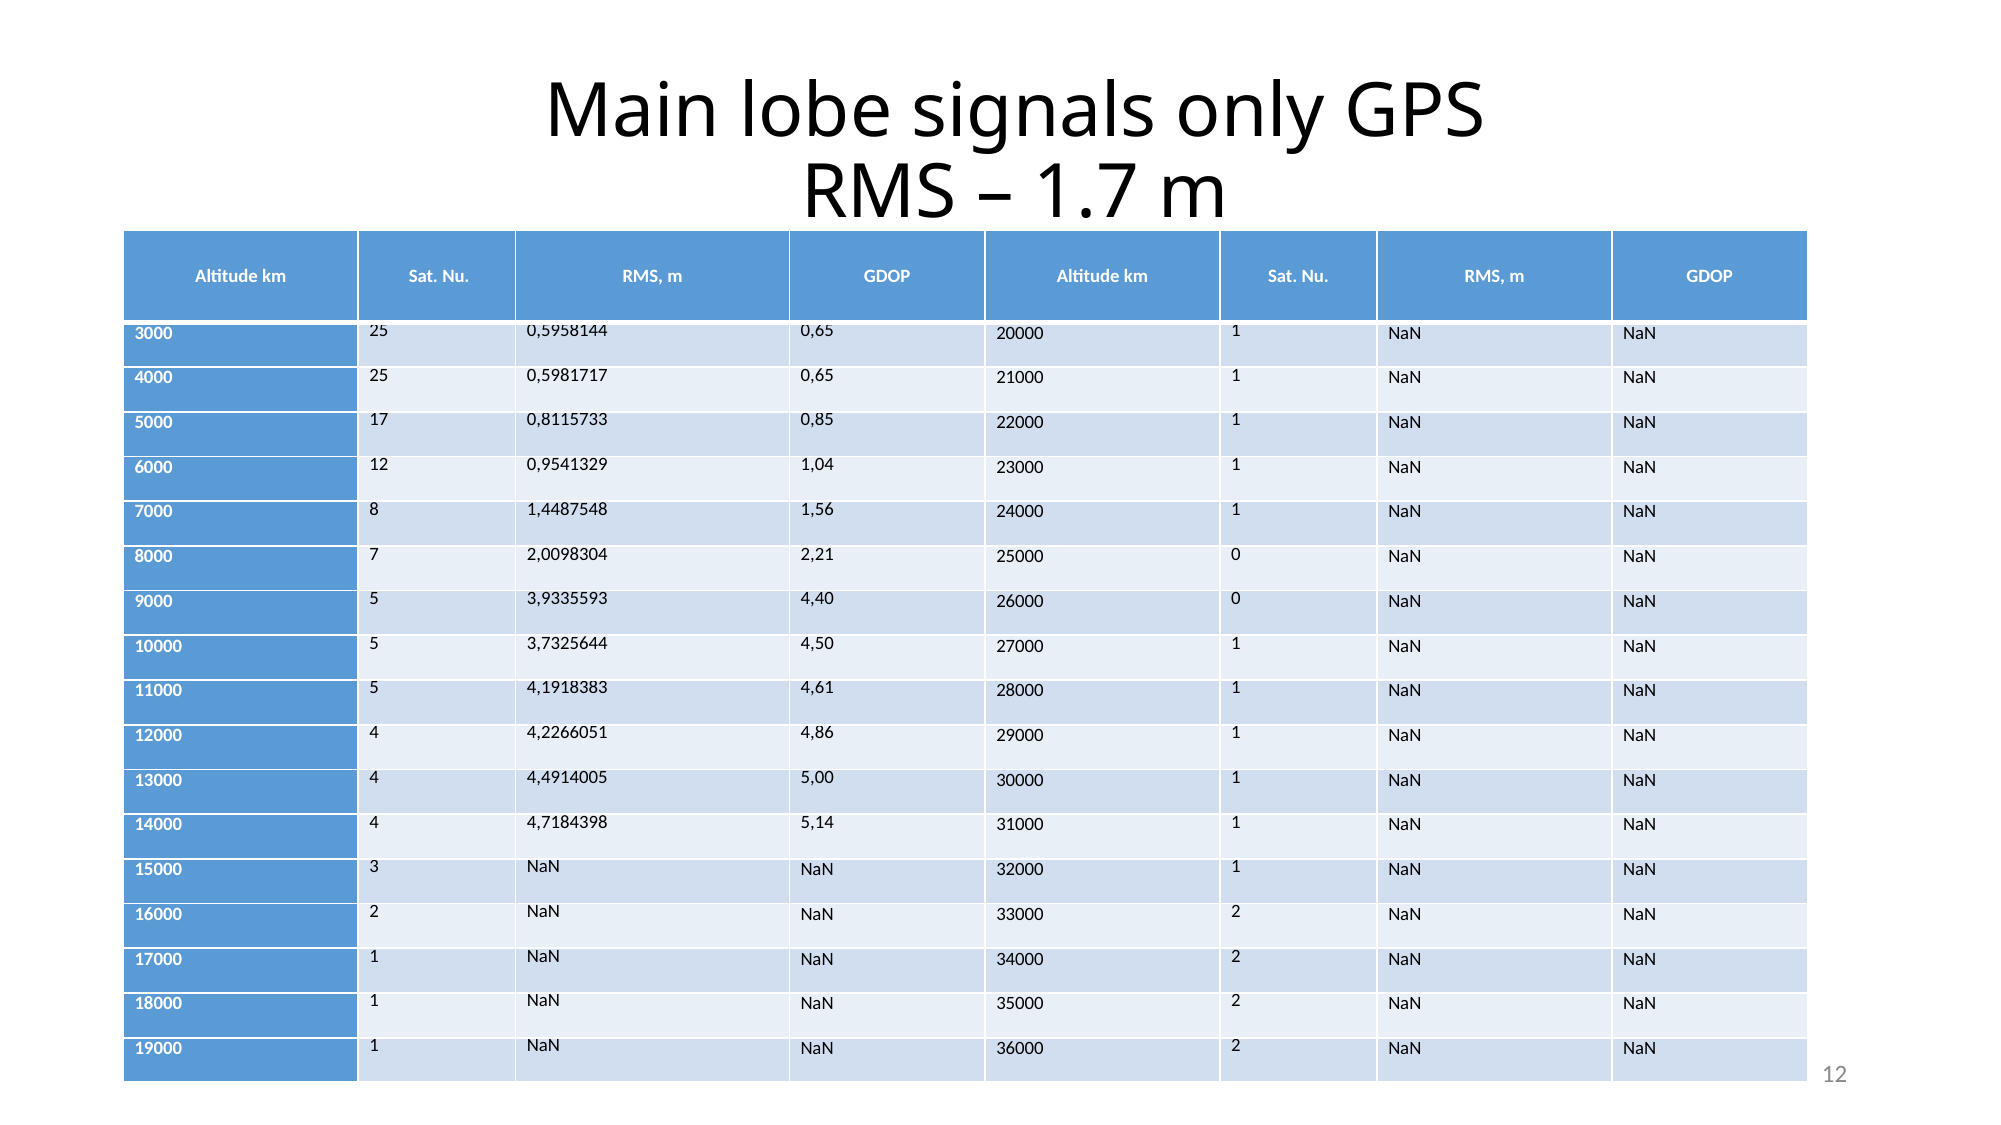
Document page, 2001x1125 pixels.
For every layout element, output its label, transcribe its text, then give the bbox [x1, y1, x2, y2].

table_cell 36000 [986, 1039, 1219, 1081]
table_cell 2 [1221, 994, 1376, 1037]
table_cell 1,04 [790, 457, 984, 500]
table_cell NaN [516, 860, 789, 903]
table_cell 2 [1221, 904, 1376, 947]
title Main lobe signals only GPS RMS – 1.7 m [152, 44, 1878, 262]
table_cell 14000 [124, 815, 357, 858]
table_cell NaN [1378, 368, 1611, 411]
table_cell NaN [790, 994, 984, 1037]
table_cell NaN [1378, 502, 1611, 545]
table_cell NaN [1378, 591, 1611, 634]
table_cell 3,7325644 [516, 636, 789, 679]
table_cell NaN [790, 904, 984, 947]
table_cell 6000 [124, 457, 357, 500]
table_cell 4 [359, 726, 515, 769]
table_cell 1 [1221, 770, 1376, 813]
table_cell NaN [516, 1039, 789, 1081]
table_cell NaN [790, 949, 984, 992]
table_cell NaN [1613, 904, 1807, 947]
table_cell 34000 [986, 949, 1219, 992]
table_cell 3 [359, 860, 515, 903]
table_cell 32000 [986, 860, 1219, 903]
table_cell 8000 [124, 547, 357, 590]
table_cell NaN [1613, 547, 1807, 590]
table_cell NaN [1613, 325, 1807, 366]
table_cell NaN [1613, 860, 1807, 903]
table_cell 2 [1221, 949, 1376, 992]
table_cell 13000 [124, 770, 357, 813]
table_cell 22000 [986, 413, 1219, 456]
table_cell 1 [1221, 860, 1376, 903]
table_cell NaN [1613, 591, 1807, 634]
table_cell 17000 [124, 949, 357, 992]
table_cell NaN [1613, 636, 1807, 679]
table_cell 12 [359, 457, 515, 500]
table_cell 4000 [124, 368, 357, 411]
table_cell NaN [1378, 949, 1611, 992]
table_cell NaN [1613, 770, 1807, 813]
table_cell 9000 [124, 591, 357, 634]
table_cell 1,56 [790, 502, 984, 545]
table_cell 1 [359, 949, 515, 992]
table_cell 4 [359, 770, 515, 813]
table_cell NaN [790, 1039, 984, 1081]
table_cell 1 [1221, 325, 1376, 366]
table_cell 0,85 [790, 413, 984, 456]
table_cell 21000 [986, 368, 1219, 411]
table_cell 5 [359, 636, 515, 679]
table_cell 4,7184398 [516, 815, 789, 858]
table_cell NaN [1613, 1039, 1807, 1081]
table_cell 8 [359, 502, 515, 545]
table_cell 5 [359, 591, 515, 634]
table_cell 3,9335593 [516, 591, 789, 634]
table_cell 4,2266051 [516, 726, 789, 769]
table_header Sat. Nu. [359, 231, 515, 320]
table_cell NaN [1378, 1039, 1611, 1081]
table_cell NaN [516, 904, 789, 947]
table_cell 3000 [124, 325, 357, 366]
table_cell 15000 [124, 860, 357, 903]
table_cell 1,4487548 [516, 502, 789, 545]
table_cell 0,9541329 [516, 457, 789, 500]
table_cell 12000 [124, 726, 357, 769]
table_cell 17 [359, 413, 515, 456]
table_cell 7000 [124, 502, 357, 545]
table_cell NaN [1613, 457, 1807, 500]
table_cell 1 [359, 994, 515, 1037]
table_cell 0 [1221, 547, 1376, 590]
table_cell 27000 [986, 636, 1219, 679]
table_cell 19000 [124, 1039, 357, 1081]
table_header GDOP [790, 231, 984, 320]
table_cell 0,5958144 [516, 325, 789, 366]
table_cell 28000 [986, 681, 1219, 724]
table_header RMS, m [516, 231, 789, 320]
table_cell 23000 [986, 457, 1219, 500]
table_cell 1 [1221, 413, 1376, 456]
table_cell NaN [1378, 994, 1611, 1037]
table_cell 1 [1221, 726, 1376, 769]
table_cell 0,65 [790, 325, 984, 366]
table_cell NaN [1378, 815, 1611, 858]
table_cell 1 [1221, 636, 1376, 679]
table_cell NaN [1613, 949, 1807, 992]
slide_number 12 [1412, 1042, 1863, 1103]
table_cell 0 [1221, 591, 1376, 634]
table_cell NaN [1378, 457, 1611, 500]
table_cell 5000 [124, 413, 357, 456]
table_cell 2 [1221, 1039, 1376, 1081]
table_cell 35000 [986, 994, 1219, 1037]
table_cell 11000 [124, 681, 357, 724]
table_cell 16000 [124, 904, 357, 947]
table_cell NaN [790, 860, 984, 903]
table_cell NaN [1378, 726, 1611, 769]
table_cell NaN [1378, 325, 1611, 366]
table_cell 30000 [986, 770, 1219, 813]
table_cell NaN [516, 949, 789, 992]
table_cell 25000 [986, 547, 1219, 590]
table_cell NaN [1378, 770, 1611, 813]
table_cell 25 [359, 325, 515, 366]
table_cell 1 [1221, 457, 1376, 500]
table_cell NaN [1613, 815, 1807, 858]
table_cell NaN [1613, 502, 1807, 545]
table_cell 1 [359, 1039, 515, 1081]
table_cell NaN [1378, 860, 1611, 903]
table_cell 7 [359, 547, 515, 590]
table_cell 1 [1221, 815, 1376, 858]
table_header RMS, m [1378, 231, 1611, 320]
table_cell 4,61 [790, 681, 984, 724]
table_cell NaN [1378, 904, 1611, 947]
table_cell 24000 [986, 502, 1219, 545]
table_cell 25 [359, 368, 515, 411]
table_cell NaN [1378, 547, 1611, 590]
table_cell NaN [1378, 413, 1611, 456]
table_cell 2,0098304 [516, 547, 789, 590]
table_cell NaN [1613, 994, 1807, 1037]
table_cell 4,40 [790, 591, 984, 634]
table_cell 1 [1221, 368, 1376, 411]
table_cell 4,50 [790, 636, 984, 679]
table_cell 5,14 [790, 815, 984, 858]
table_header GDOP [1613, 231, 1807, 320]
table_cell NaN [516, 994, 789, 1037]
table_cell 4 [359, 815, 515, 858]
table_header Sat. Nu. [1221, 231, 1376, 320]
table_cell 4,4914005 [516, 770, 789, 813]
table_cell 18000 [124, 994, 357, 1037]
table_cell 4,86 [790, 726, 984, 769]
table_cell 4,1918383 [516, 681, 789, 724]
table_cell 5 [359, 681, 515, 724]
table_header Altitude km [986, 231, 1219, 320]
table_cell 1 [1221, 502, 1376, 545]
table_cell 10000 [124, 636, 357, 679]
table_cell 0,65 [790, 368, 984, 411]
table_cell 33000 [986, 904, 1219, 947]
table_cell 31000 [986, 815, 1219, 858]
table_cell 2,21 [790, 547, 984, 590]
table_cell NaN [1613, 681, 1807, 724]
table_cell NaN [1613, 413, 1807, 456]
table_cell 20000 [986, 325, 1219, 366]
table_cell 29000 [986, 726, 1219, 769]
table_cell 0,5981717 [516, 368, 789, 411]
table_cell 2 [359, 904, 515, 947]
table_cell NaN [1378, 636, 1611, 679]
table_header Altitude km [124, 231, 357, 320]
table_cell NaN [1378, 681, 1611, 724]
table_cell NaN [1613, 726, 1807, 769]
table_cell 0,8115733 [516, 413, 789, 456]
table_cell NaN [1613, 368, 1807, 411]
table_cell 1 [1221, 681, 1376, 724]
table_cell 26000 [986, 591, 1219, 634]
table_cell 5,00 [790, 770, 984, 813]
